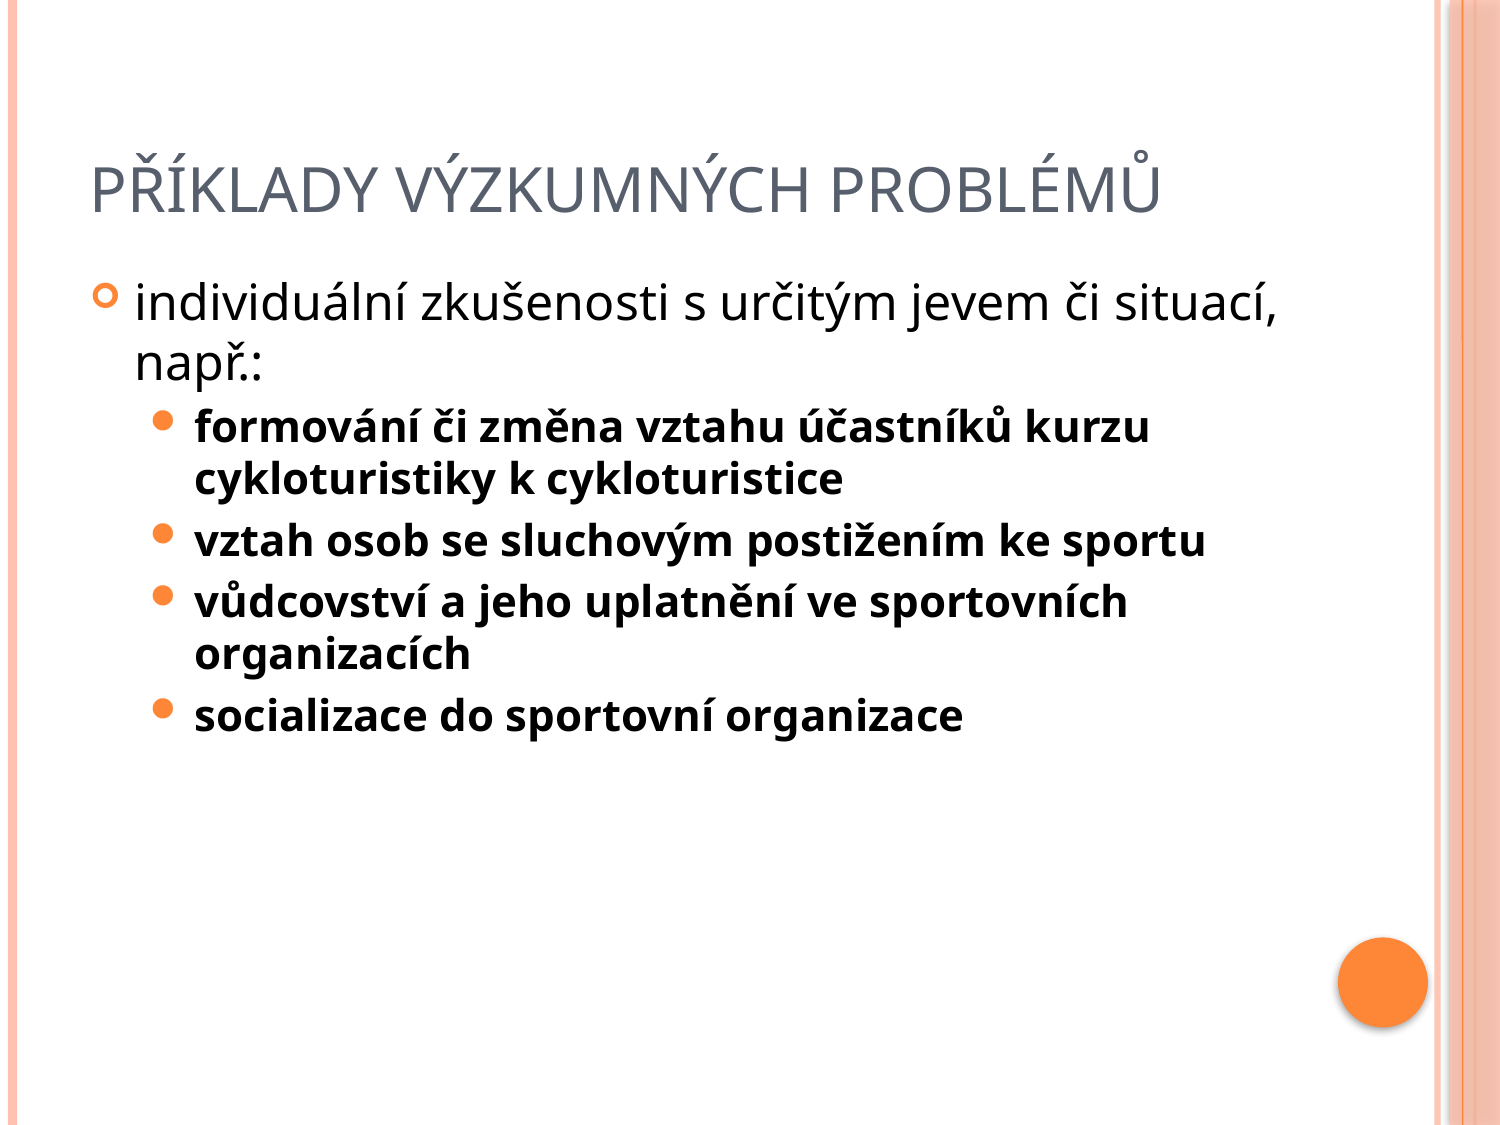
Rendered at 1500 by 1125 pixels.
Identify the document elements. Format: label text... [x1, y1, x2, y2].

list individuální zkušenosti s určitým jevem či situací, např.: formování či změna vztahu účastníků kurzu cykloturistiky k cykloturistice vztah osob se sluchovým postižením ke sportu vůdcovství a jeho uplatnění ve sportovních organizacích socializace do sportovní organizace [75, 262, 1300, 1062]
title Příklady výzkumných problémů [75, 45, 1300, 233]
